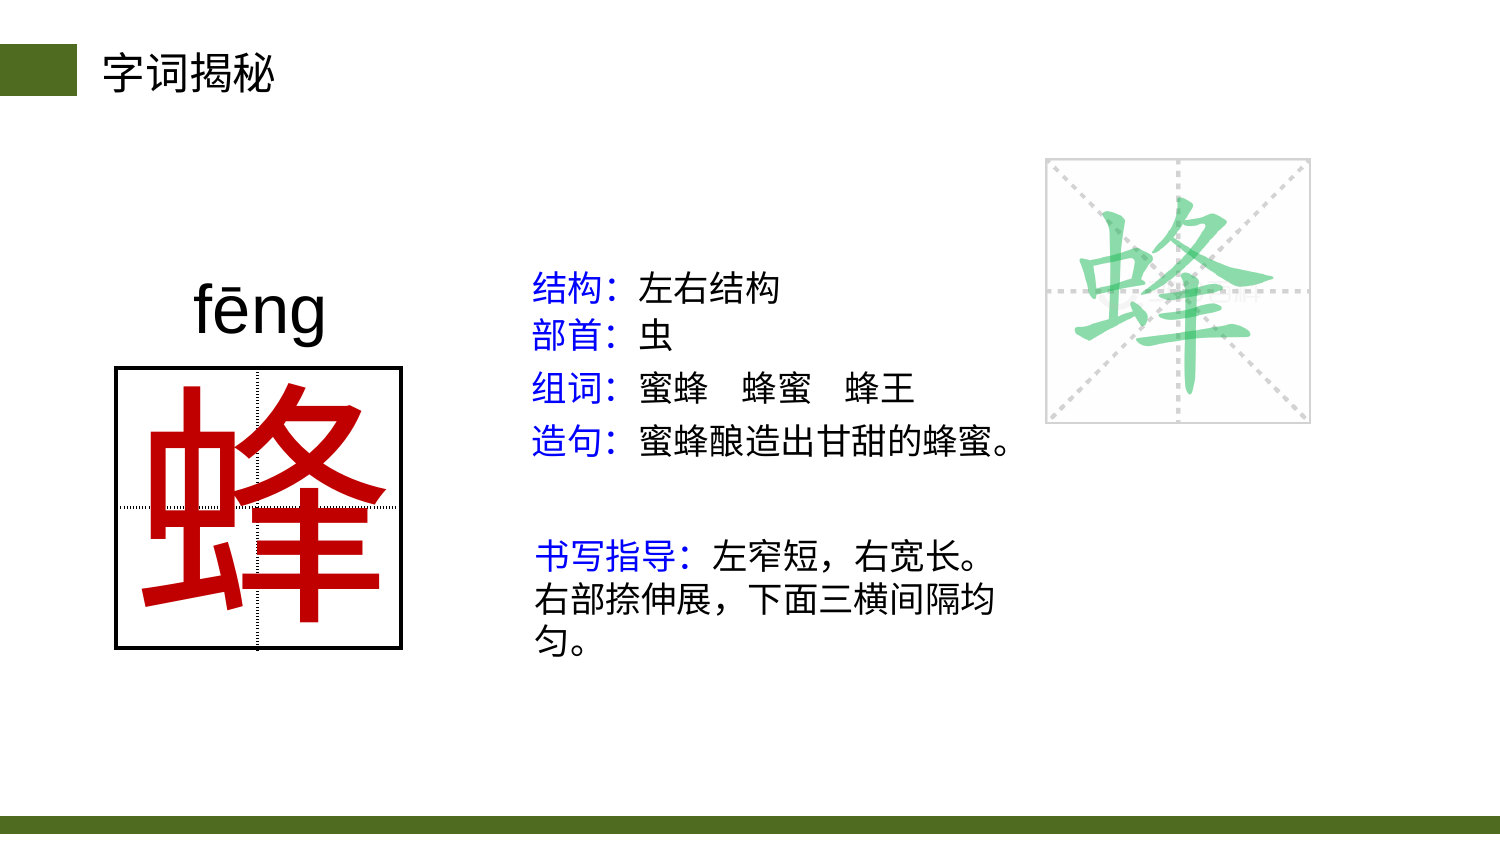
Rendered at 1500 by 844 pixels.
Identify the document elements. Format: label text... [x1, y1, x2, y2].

text_box 字词揭秘 [90, 40, 368, 104]
text_box 部首：虫 [520, 307, 879, 361]
text_box 造句：蜜蜂酿造出甘甜的蜂蜜。 [520, 413, 1034, 510]
picture [1045, 158, 1311, 424]
text_box 蜂 [121, 336, 407, 661]
text_box 书写指导：左窄短，右宽长。右部捺伸展，下面三横间隔均匀。 [522, 527, 1035, 668]
text_box 组词：蜜蜂 蜂蜜 蜂王 [520, 360, 951, 413]
text_box 结构：左右结构 [520, 260, 809, 307]
text_box fēng [182, 259, 371, 353]
